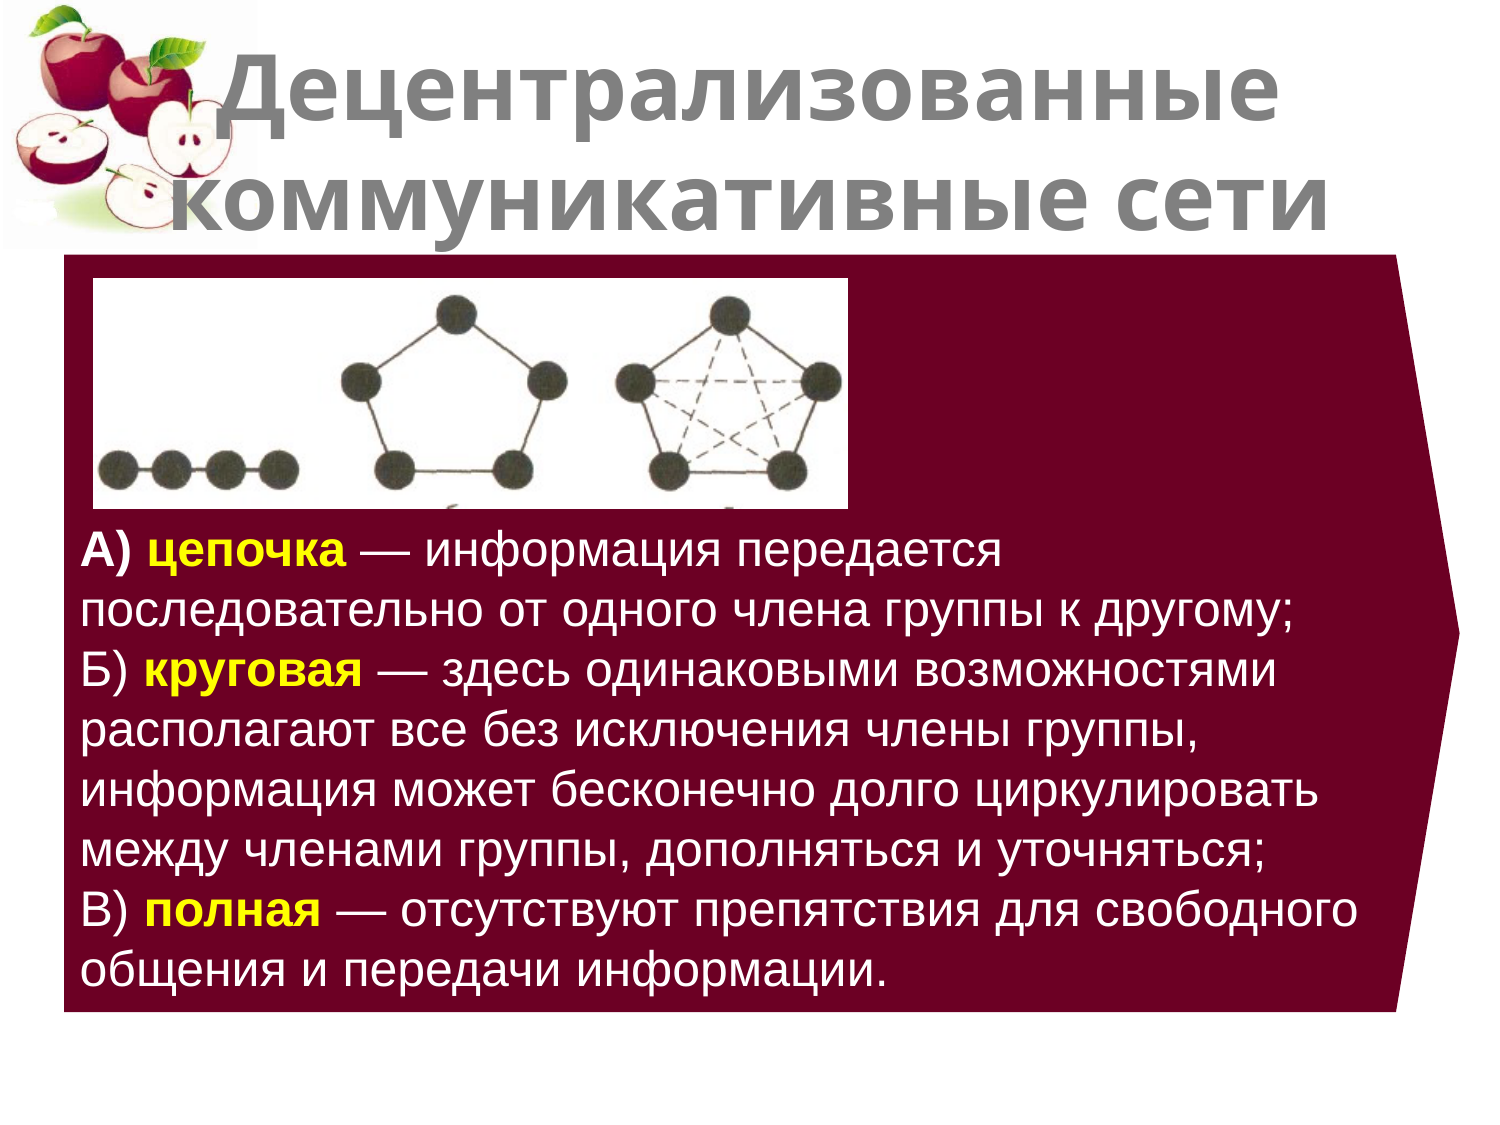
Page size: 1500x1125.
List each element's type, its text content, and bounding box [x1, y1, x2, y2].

text_box А) цепочка — информация передается последовательно от одного члена группы к другому; Б) круговая — здесь одинаковыми возможностями располагают все без исключения члены группы, информация может бесконечно долго циркулировать между членами группы, дополняться и уточняться; В) полная — отсутствуют препятствия для свободного общения и передачи информации. [64, 508, 1424, 1004]
picture [3, 0, 258, 249]
title Децентрализованные коммуникативные сети [75, 45, 1425, 233]
picture [92, 278, 849, 509]
